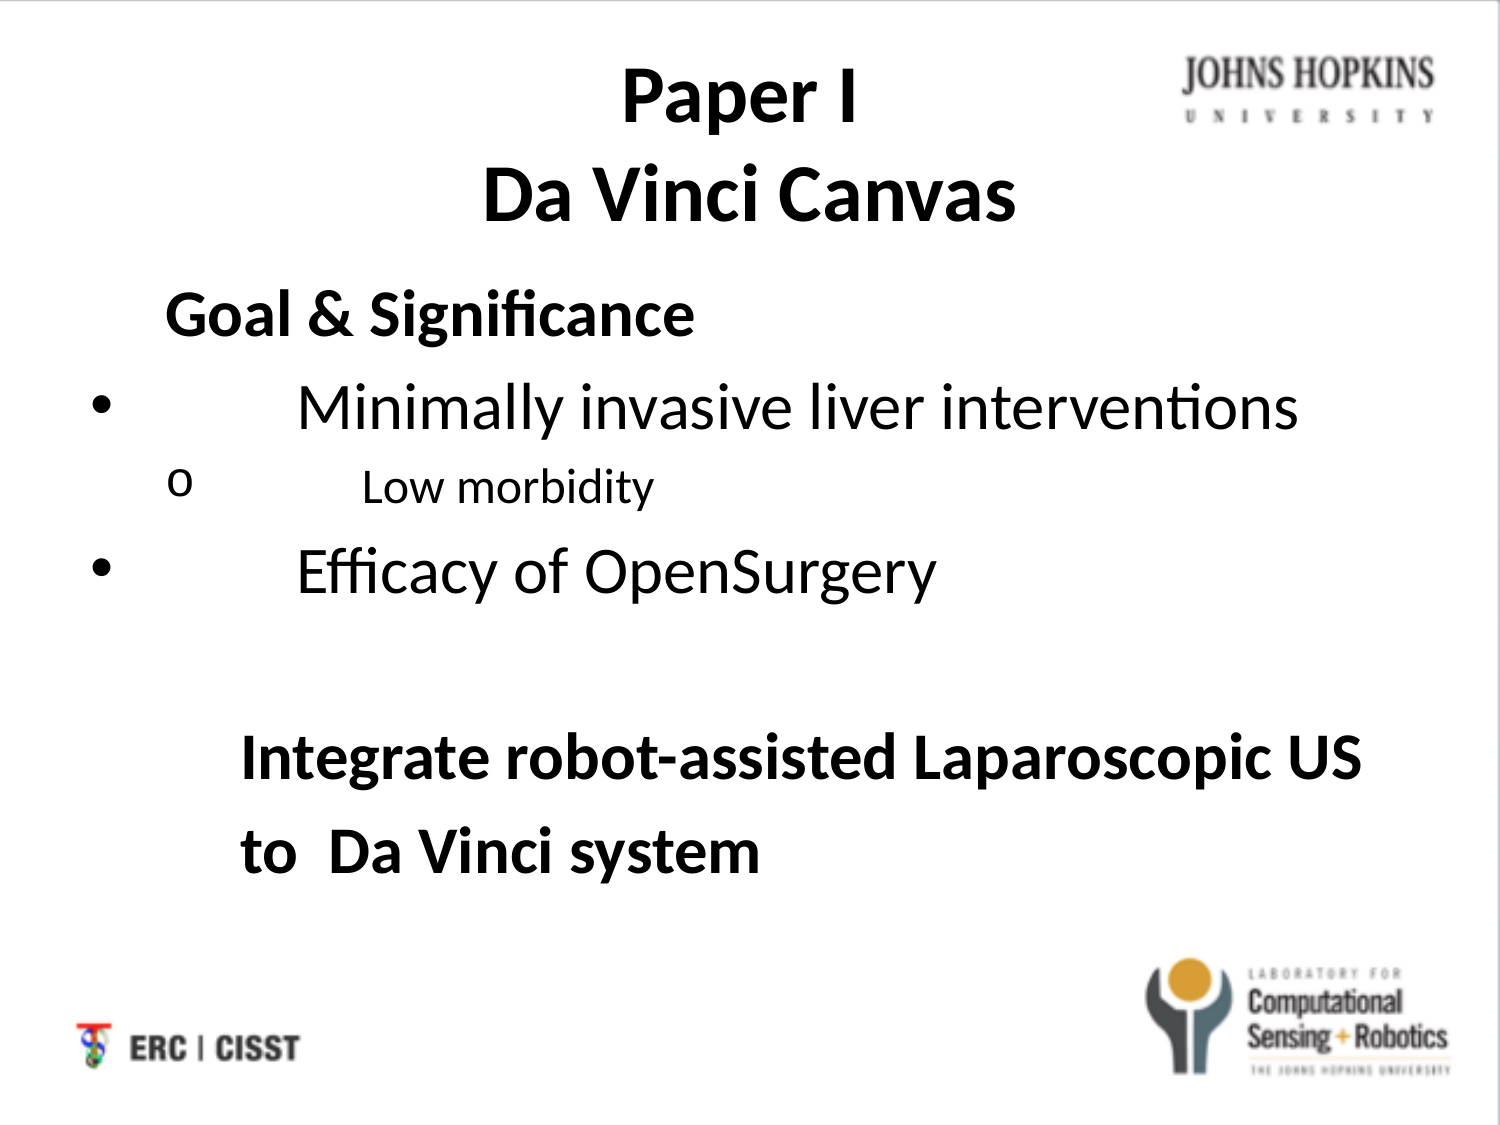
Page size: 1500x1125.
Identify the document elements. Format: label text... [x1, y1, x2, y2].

picture [0, 0, 1500, 1125]
title Paper I Da Vinci Canvas [75, 45, 1425, 233]
list Goal & Significance Minimally invasive liver interventions Low morbidity Efficacy of OpenSurgery Integrate robot-assisted Laparoscopic US to Da Vinci system [75, 262, 1425, 1005]
